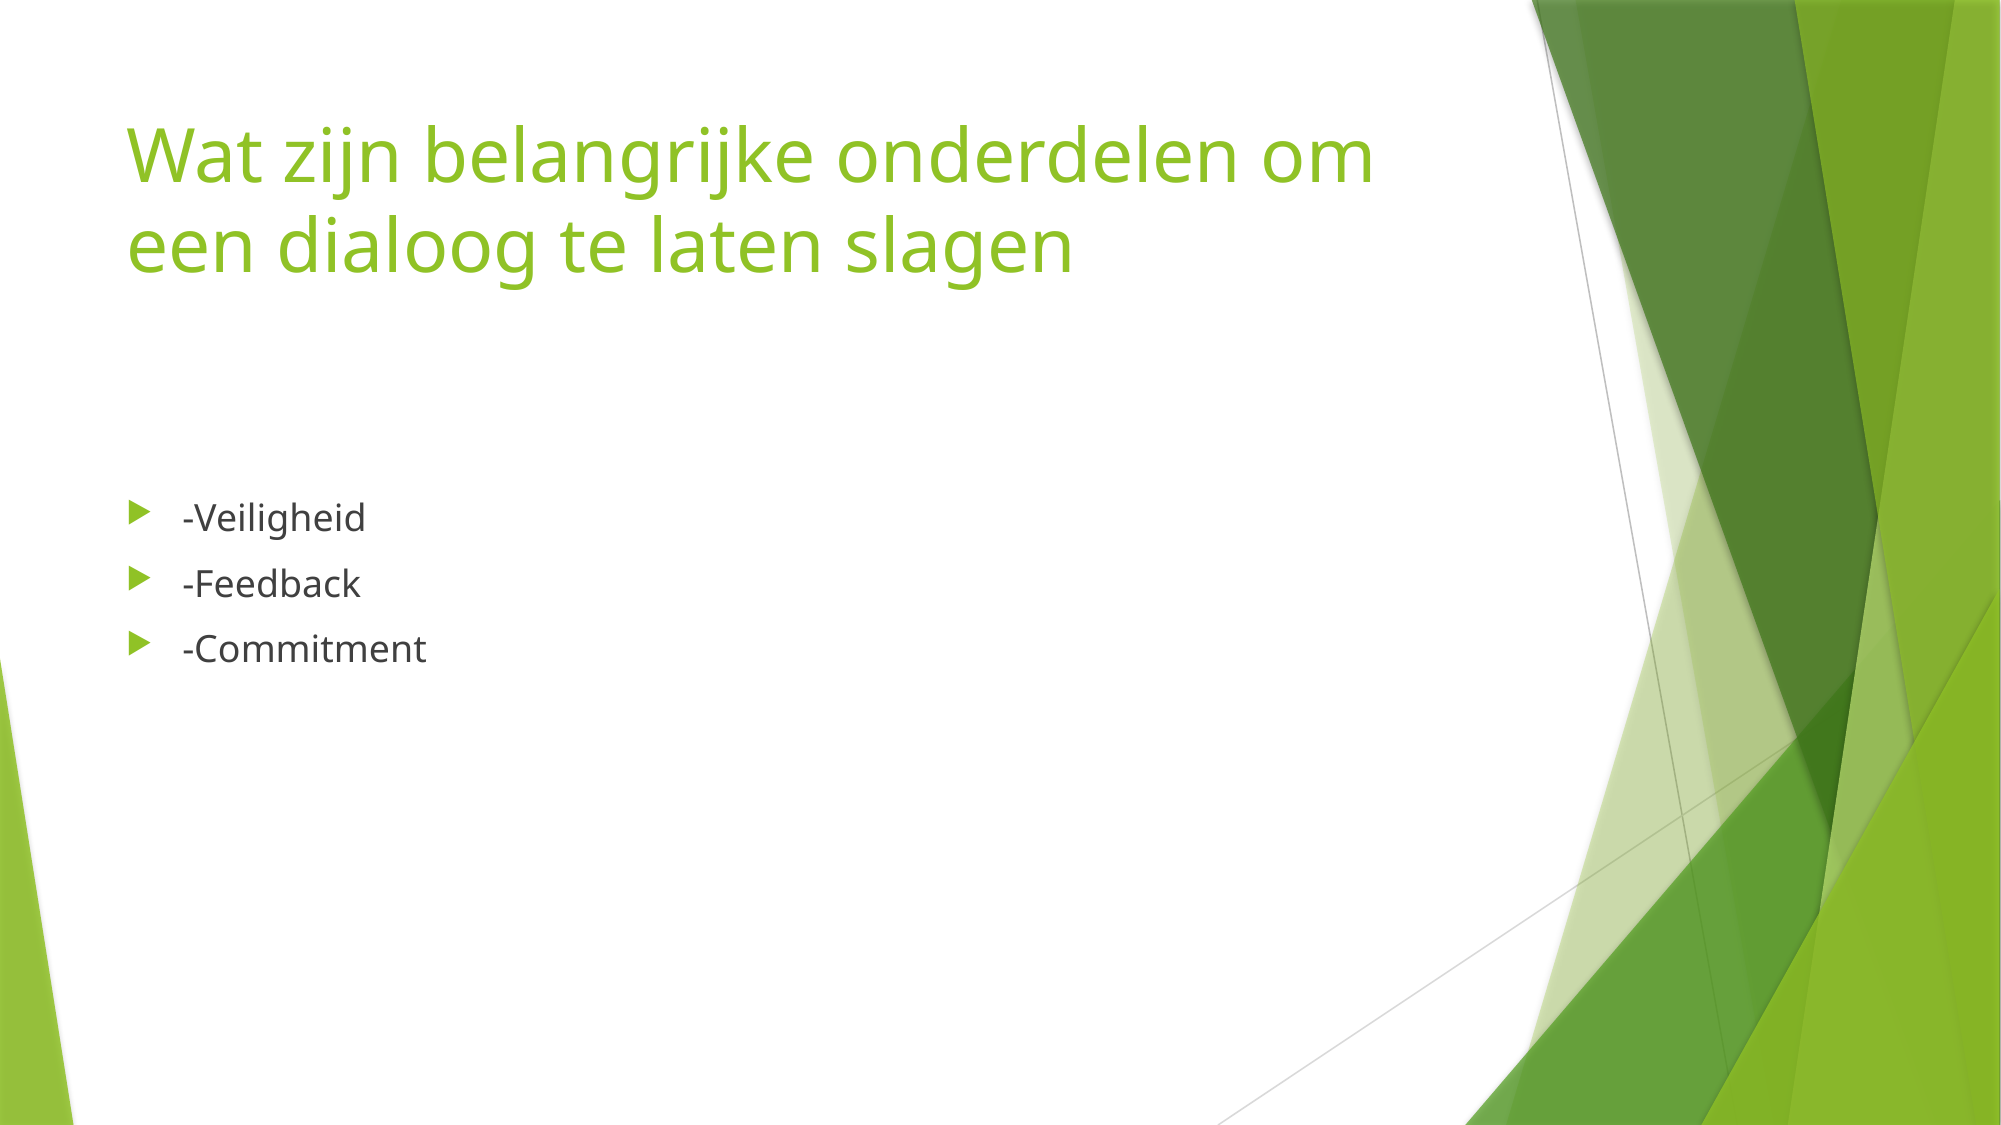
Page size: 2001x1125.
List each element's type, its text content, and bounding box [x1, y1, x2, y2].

title Wat zijn belangrijke onderdelen om een dialoog te laten slagen [111, 99, 1522, 317]
list -Veiligheid -Feedback -Commitment [111, 354, 1522, 992]
